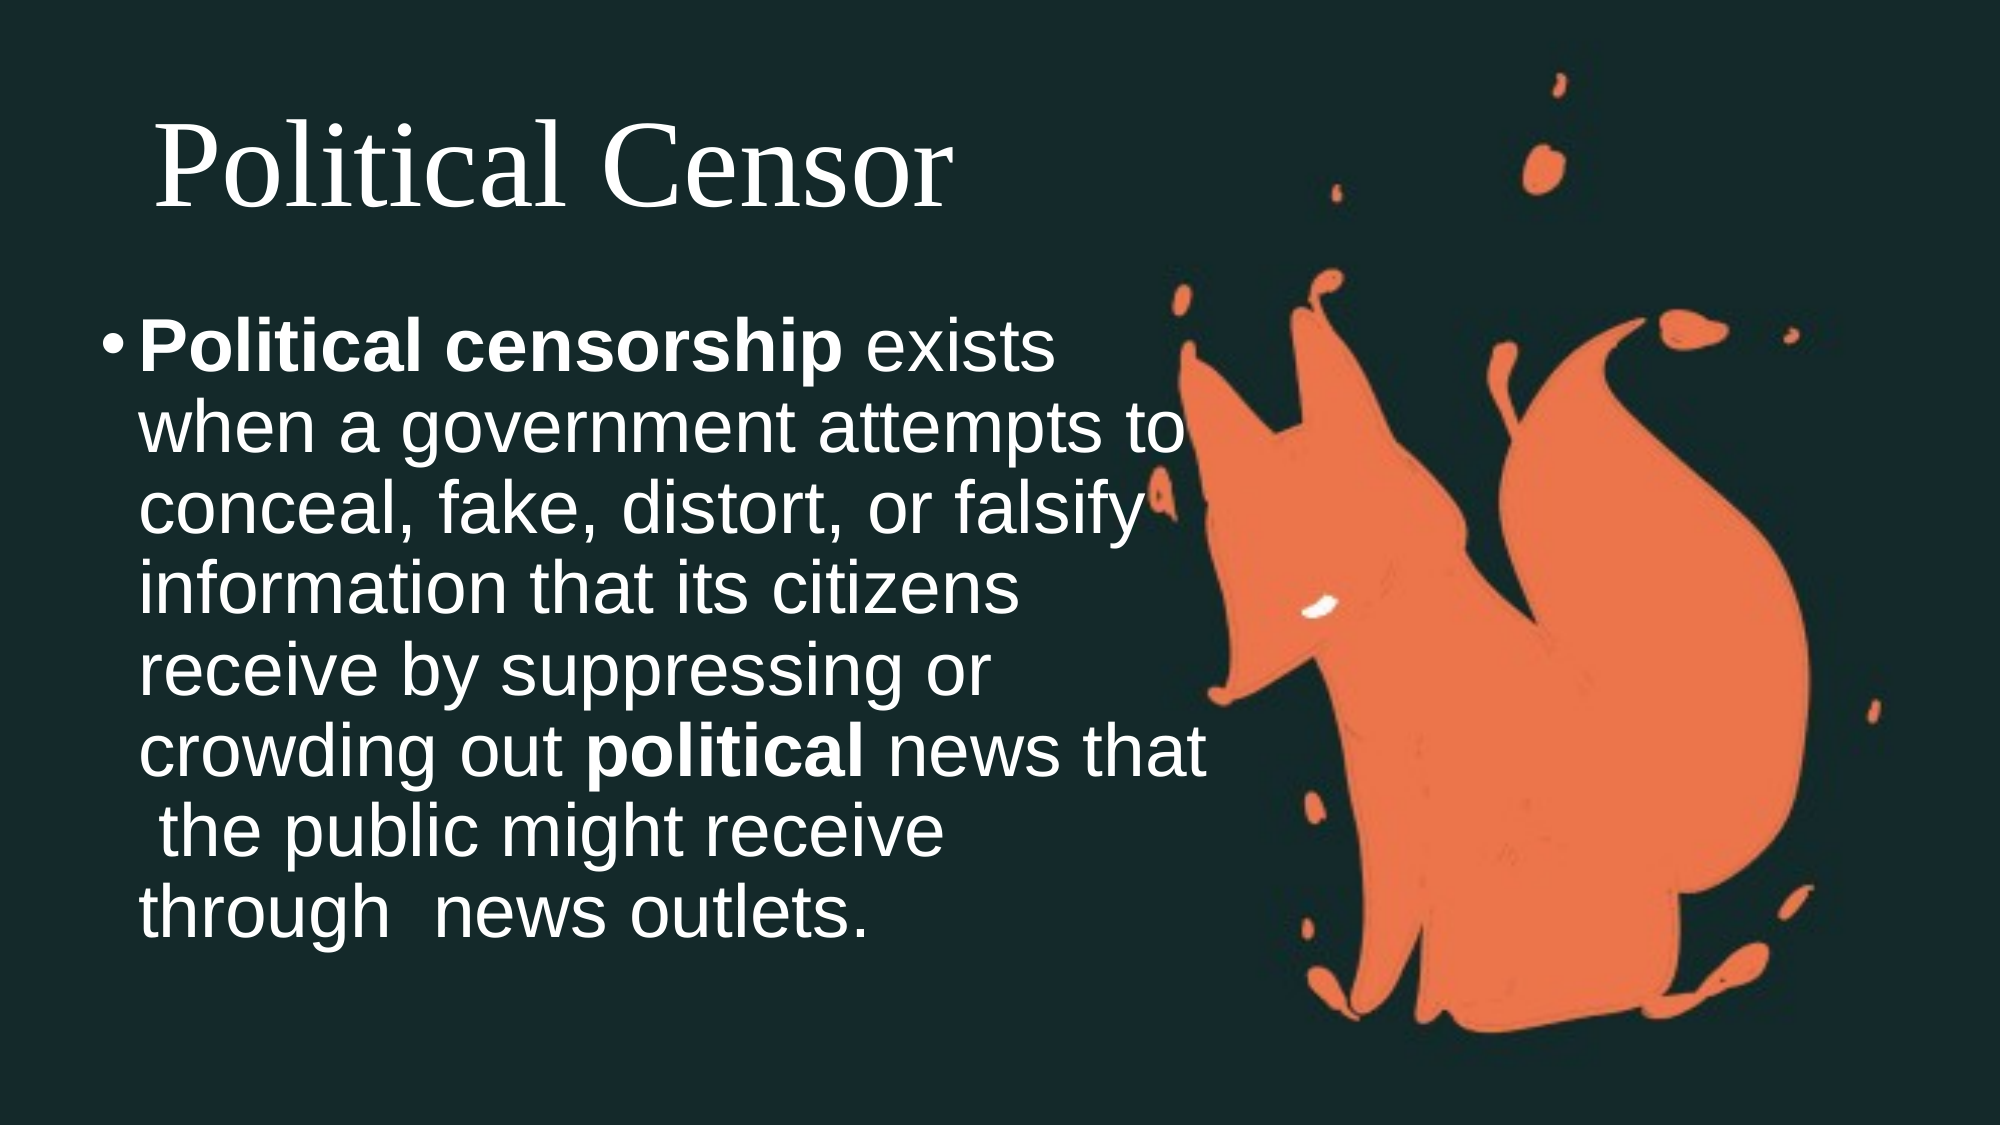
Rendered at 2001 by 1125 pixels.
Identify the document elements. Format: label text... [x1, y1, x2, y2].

text_box Political censorship exists when a government attempts to conceal, fake, distort, or falsify information that its citizens receive by suppressing or crowding out political news that the public might receive through news outlets. [98, 295, 1212, 955]
title Political Censor [150, 79, 957, 270]
text_box [0, 0, 2000, 1125]
